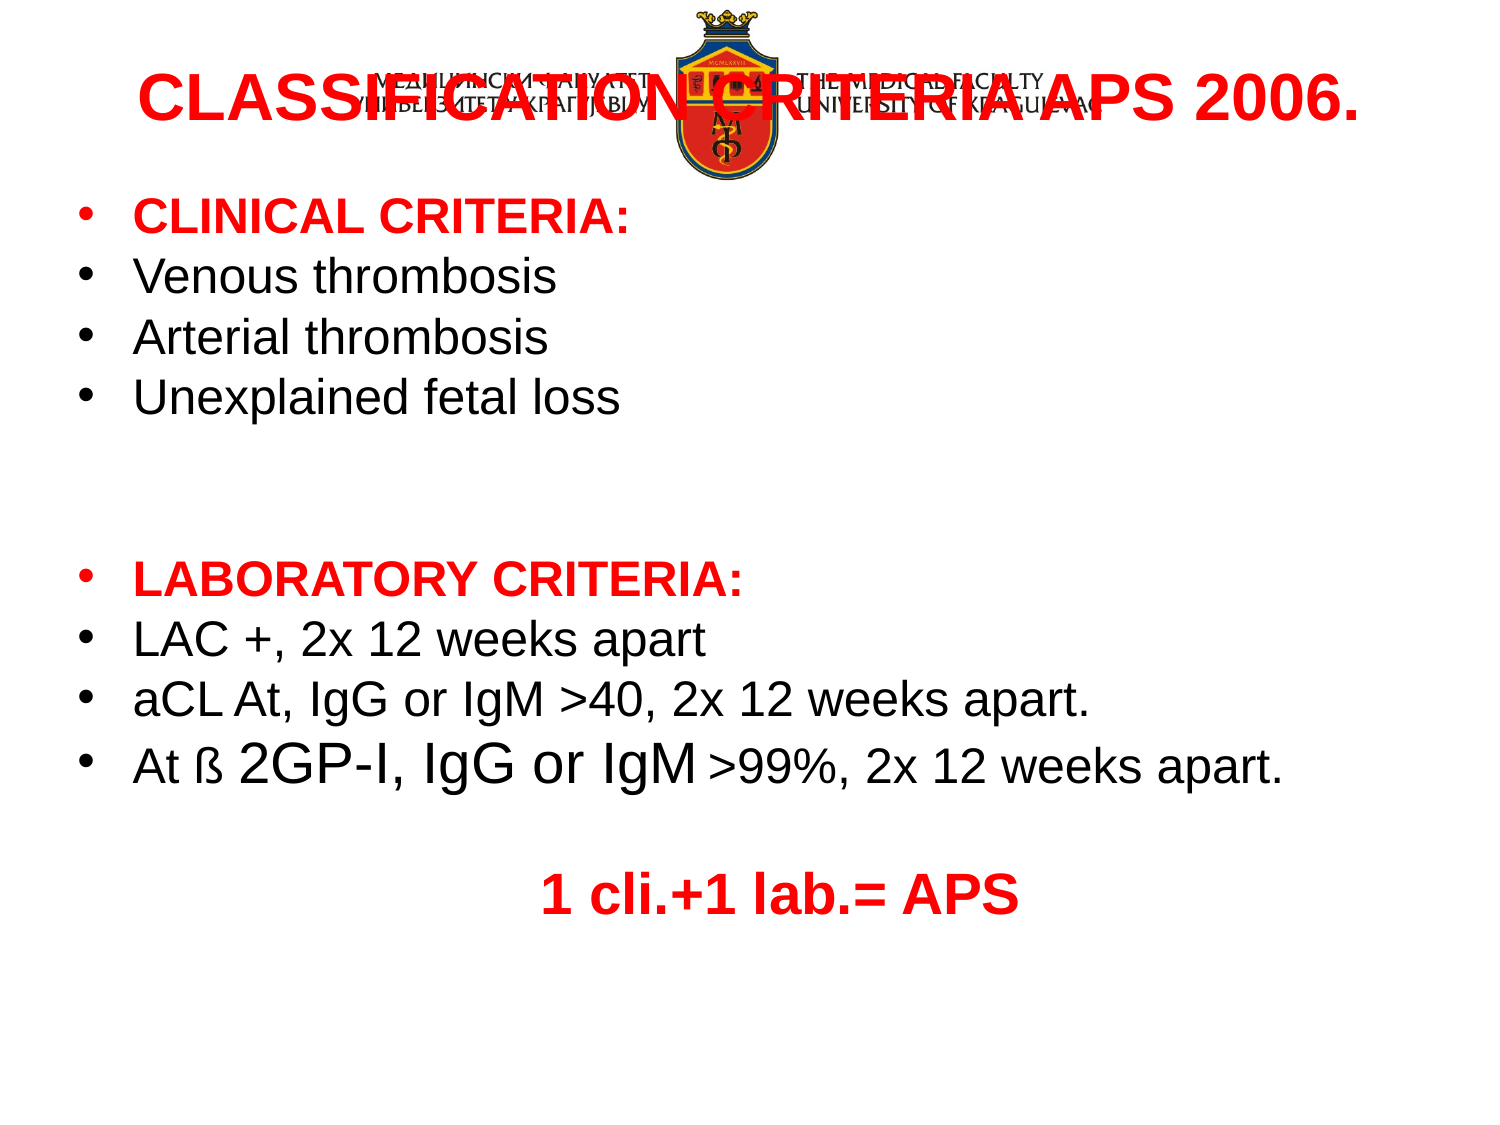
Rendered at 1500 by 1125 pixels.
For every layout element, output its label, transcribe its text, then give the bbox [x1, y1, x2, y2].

picture [328, 0, 1125, 37]
text_box CLASSIFICATION CRITERIA APS 2006. [74, 37, 1425, 150]
text_box CLINICAL CRITERIA: Venous thrombosis Arterial thrombosis Unexplained fetal loss LABORATORY CRITERIA: LAC +, 2x 12 weeks apart aCL At, IgG or IgM >40, 2x 12 weeks apart. At ß 2GP-I, IgG or IgM >99%, 2x 12 weeks apart. 1 cli.+1 lab.= APS [62, 187, 1425, 1000]
picture [328, 150, 1125, 187]
